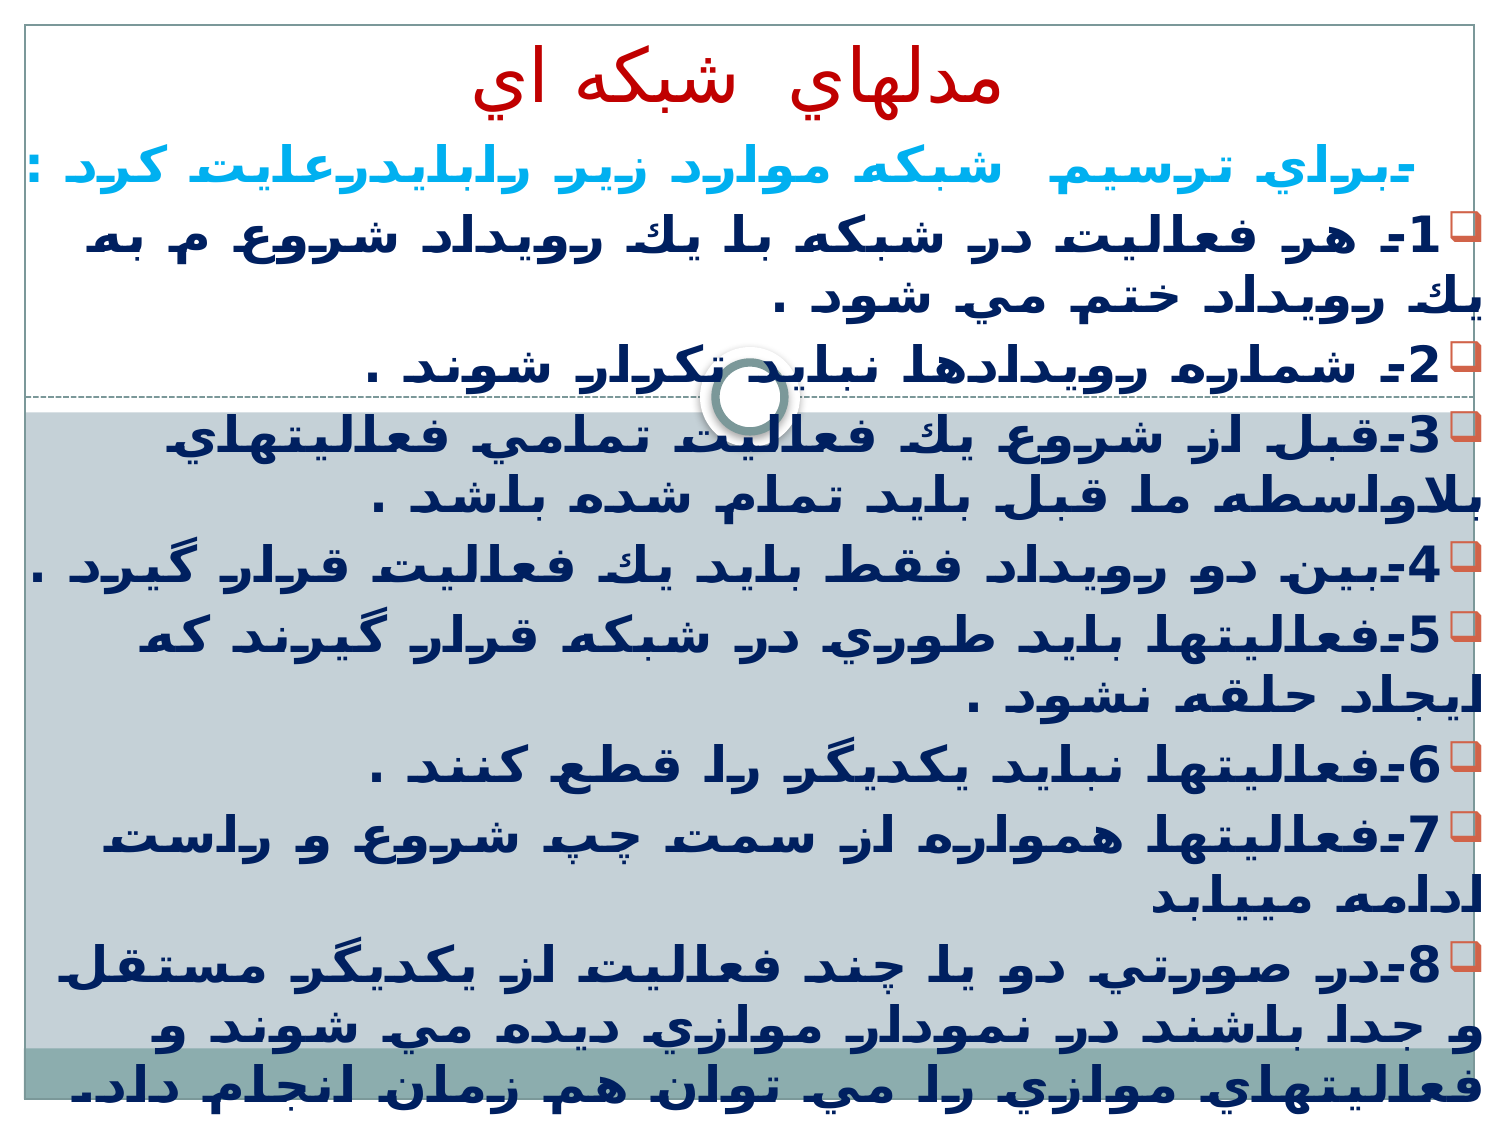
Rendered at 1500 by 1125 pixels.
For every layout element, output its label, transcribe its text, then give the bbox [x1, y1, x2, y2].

title مدلهاي شبكه اي [0, 0, 1500, 125]
subtitle -براي ترسيم شبكه موارد زير رابايدرعايت كرد : 1- هر فعاليت در شبكه با يك رويداد شروع م به يك رويداد ختم مي شود . 2- شماره رويدادها نبايد تكرار شوند . 3-قبل از شروع يك فعاليت تمامي فعاليتهاي بلاواسطه ما قبل بايد تمام شده باشد . 4-بين دو رويداد فقط بايد يك فعاليت قرار گيرد . 5-فعاليتها بايد طوري در شبكه قرار گيرند كه ايجاد حلقه نشود . 6-فعاليتها نبايد يكديگر را قطع كنند . 7-فعاليتها همواره از سمت چپ شروع و راست ادامه مييابد 8-در صورتي دو يا چند فعاليت از يكديگر مستقل و جدا باشند در نمودار موازي ديده مي شوند و فعاليتهاي موازي را مي توان هم زمان انجام داد. [0, 125, 1500, 1125]
